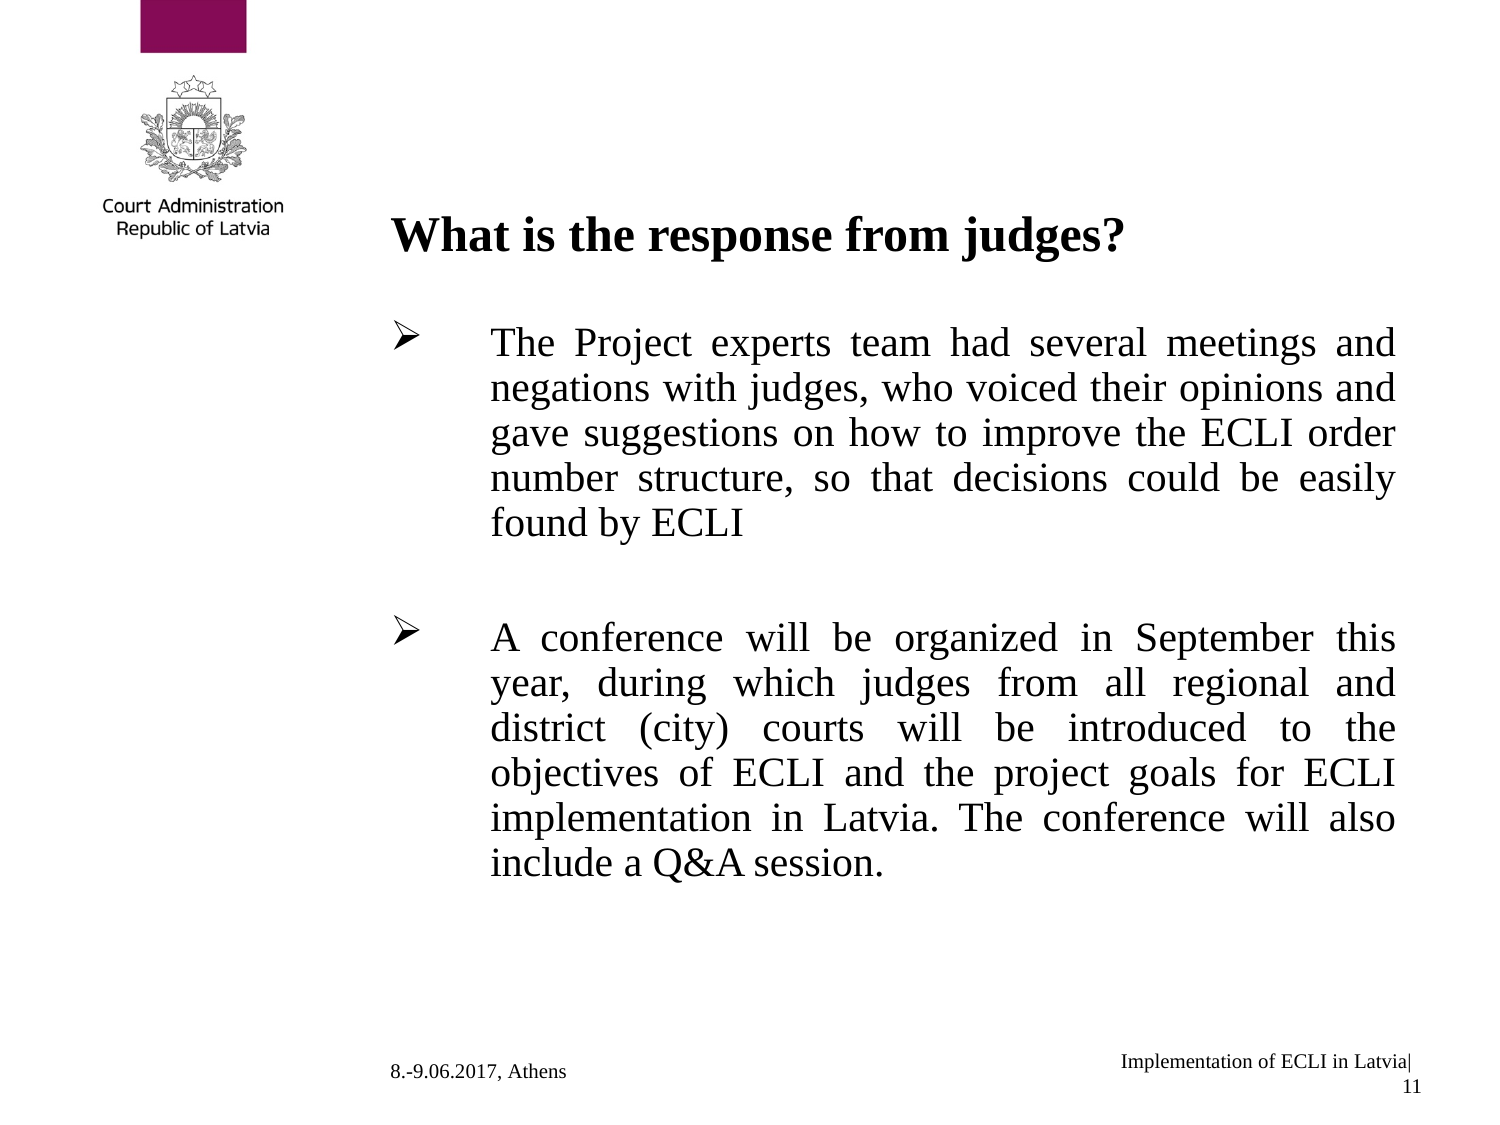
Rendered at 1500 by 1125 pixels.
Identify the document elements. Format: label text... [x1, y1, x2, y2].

slide_number Implementation of ECLI in Latvia| 11 [1087, 1042, 1438, 1103]
text_box 8.-9.06.2017, Athens [375, 1040, 725, 1100]
subtitle The Project experts team had several meetings and negations with judges, who voiced their opinions and gave suggestions on how to improve the ECLI order number structure, so that decisions could be easily found by ECLI A conference will be organized in September this year, during which judges from all regional and district (city) courts will be introduced to the objectives of ECLI and the project goals for ECLI implementation in Latvia. The conference will also include a Q&A session. [375, 312, 1413, 1041]
title What is the response from judges? [375, 112, 1413, 270]
picture [48, 0, 338, 322]
